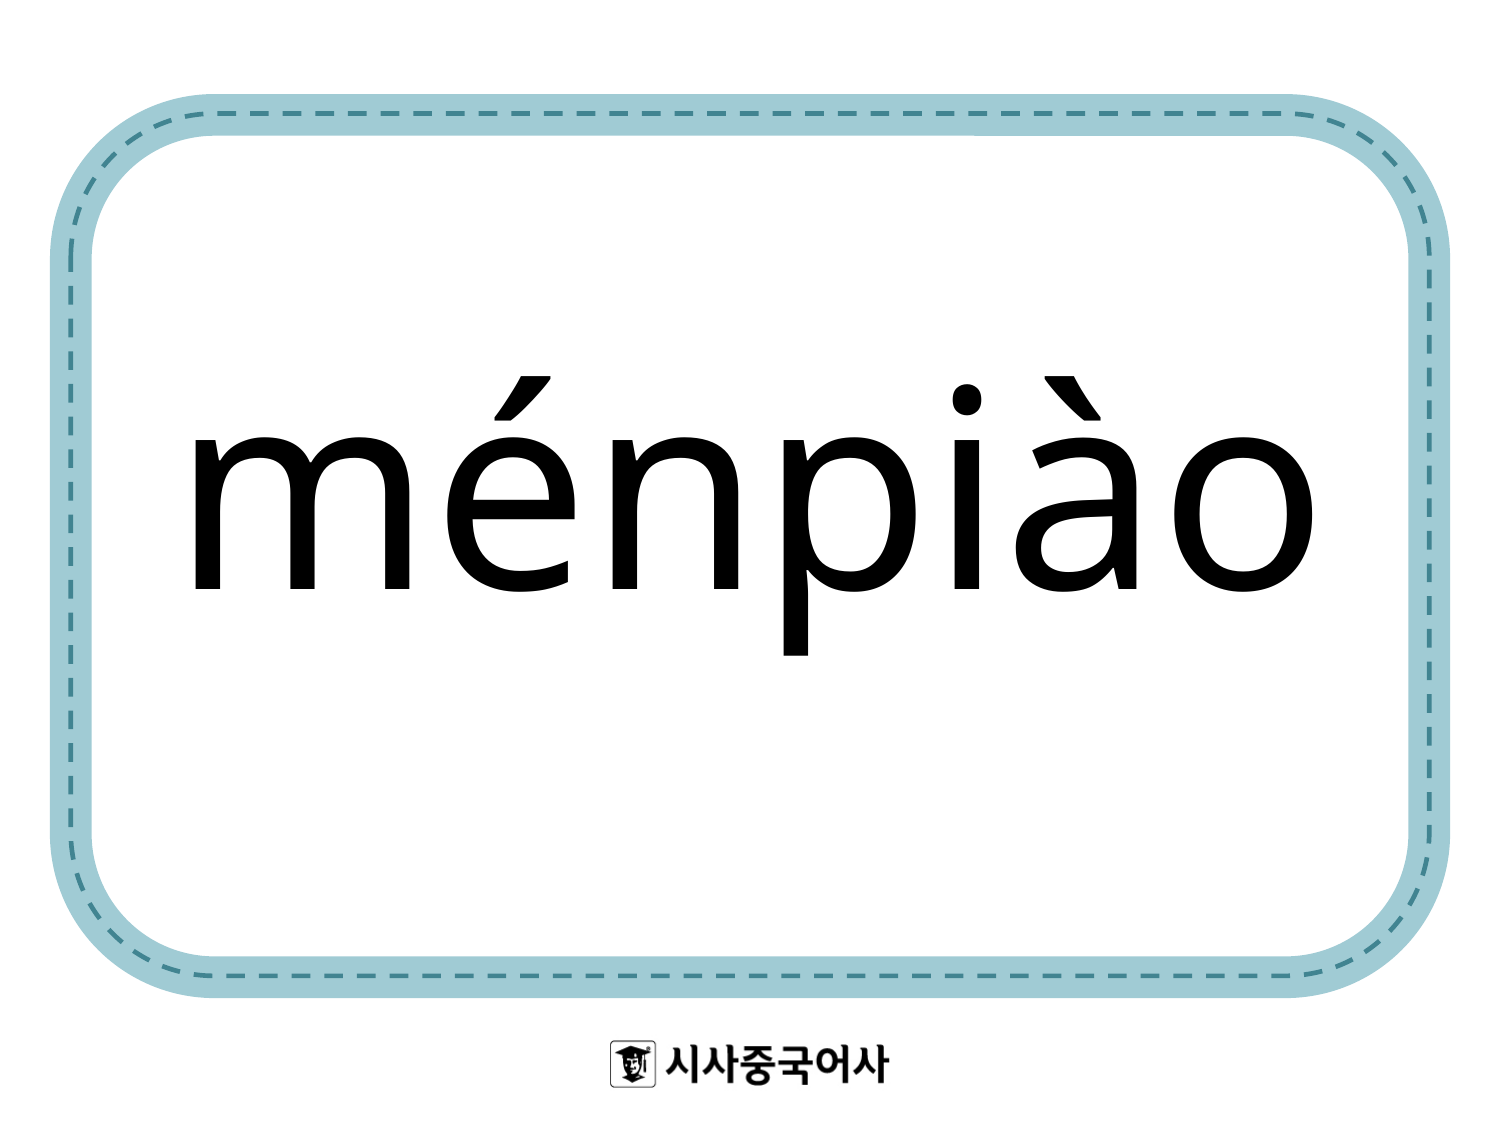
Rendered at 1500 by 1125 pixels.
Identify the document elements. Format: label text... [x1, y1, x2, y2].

text_box ménpiào [145, 219, 1354, 882]
picture [602, 1034, 898, 1094]
